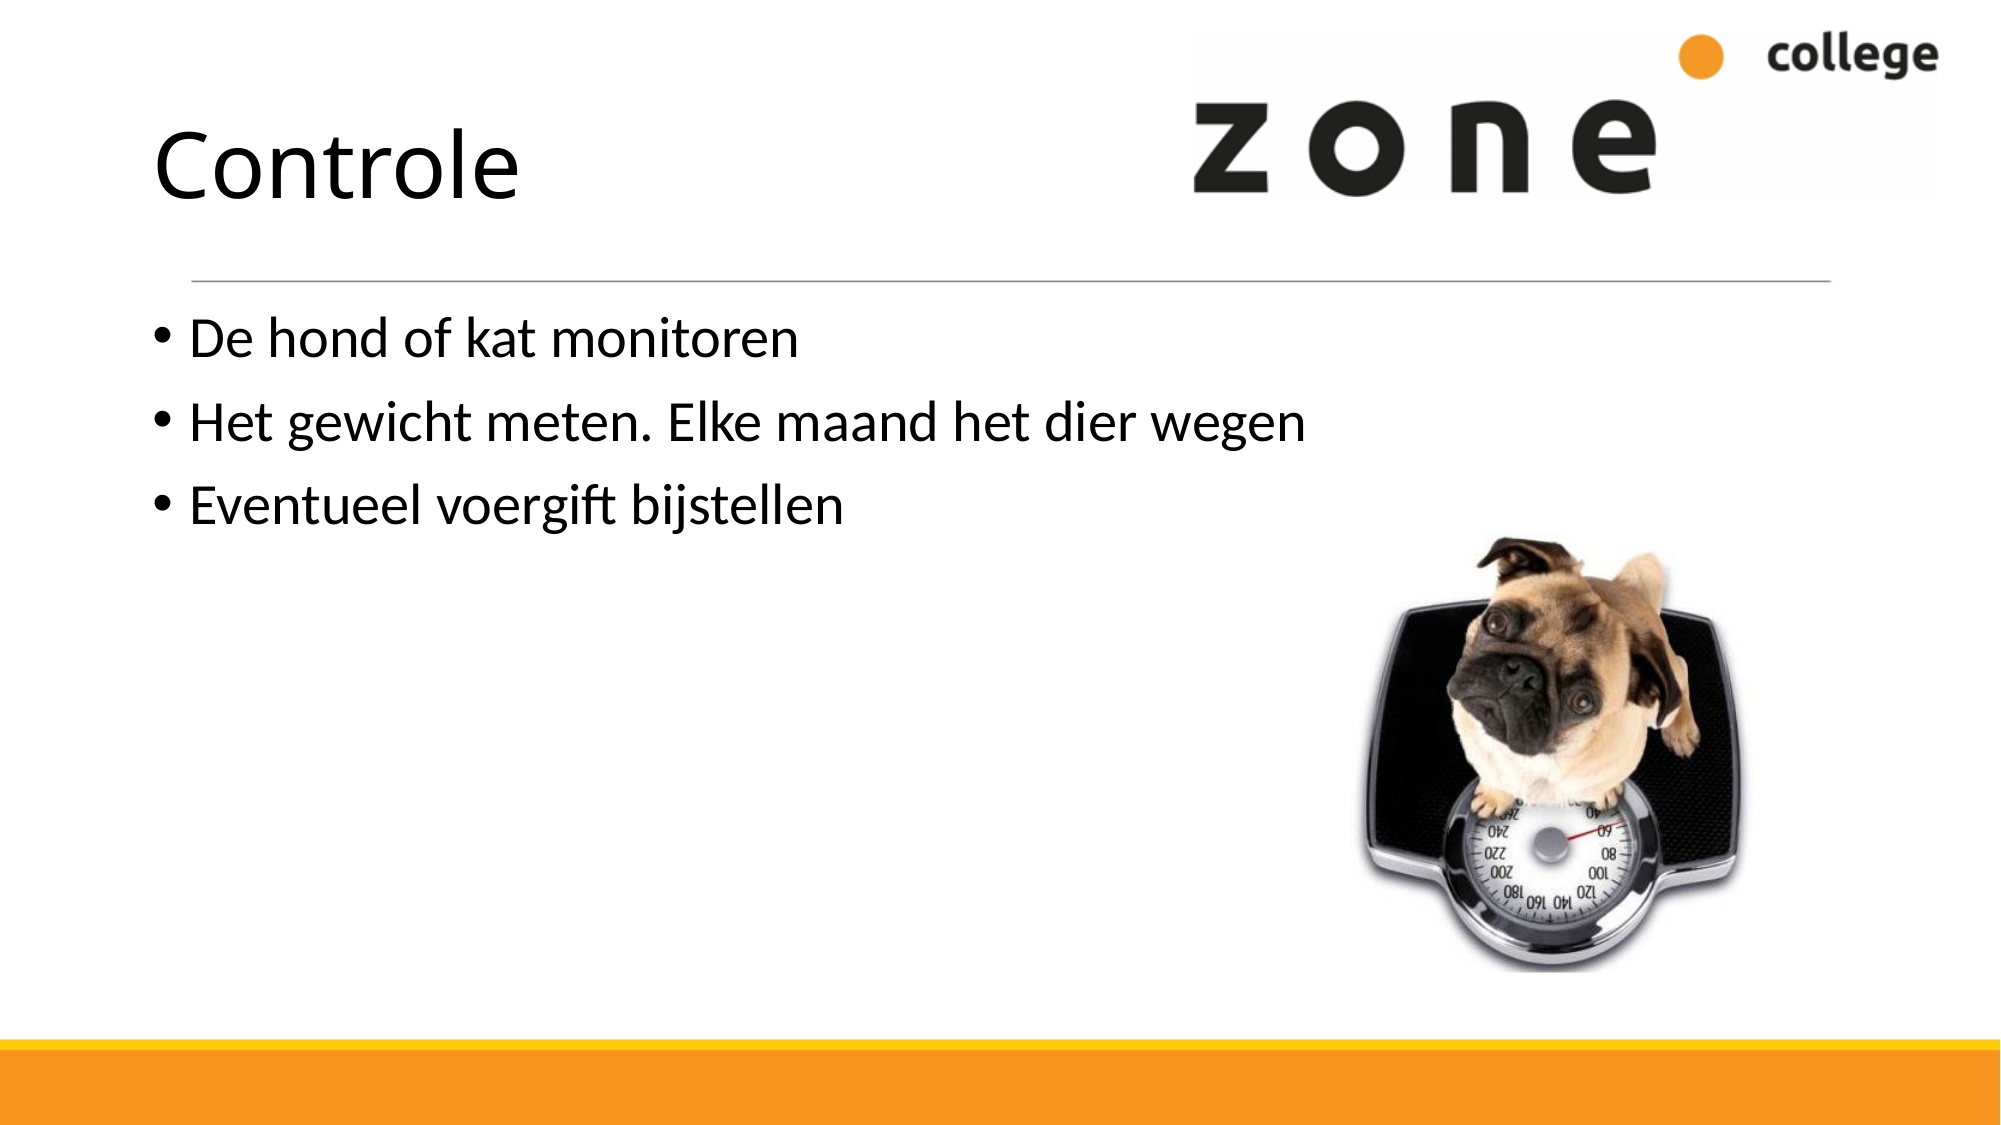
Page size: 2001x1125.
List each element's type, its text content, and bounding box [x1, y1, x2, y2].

picture [0, 0, 2001, 1125]
list De hond of kat monitoren Het gewicht meten. Elke maand het dier wegen Eventueel voergift bijstellen [137, 299, 1863, 1014]
title Controle [137, 59, 1863, 278]
